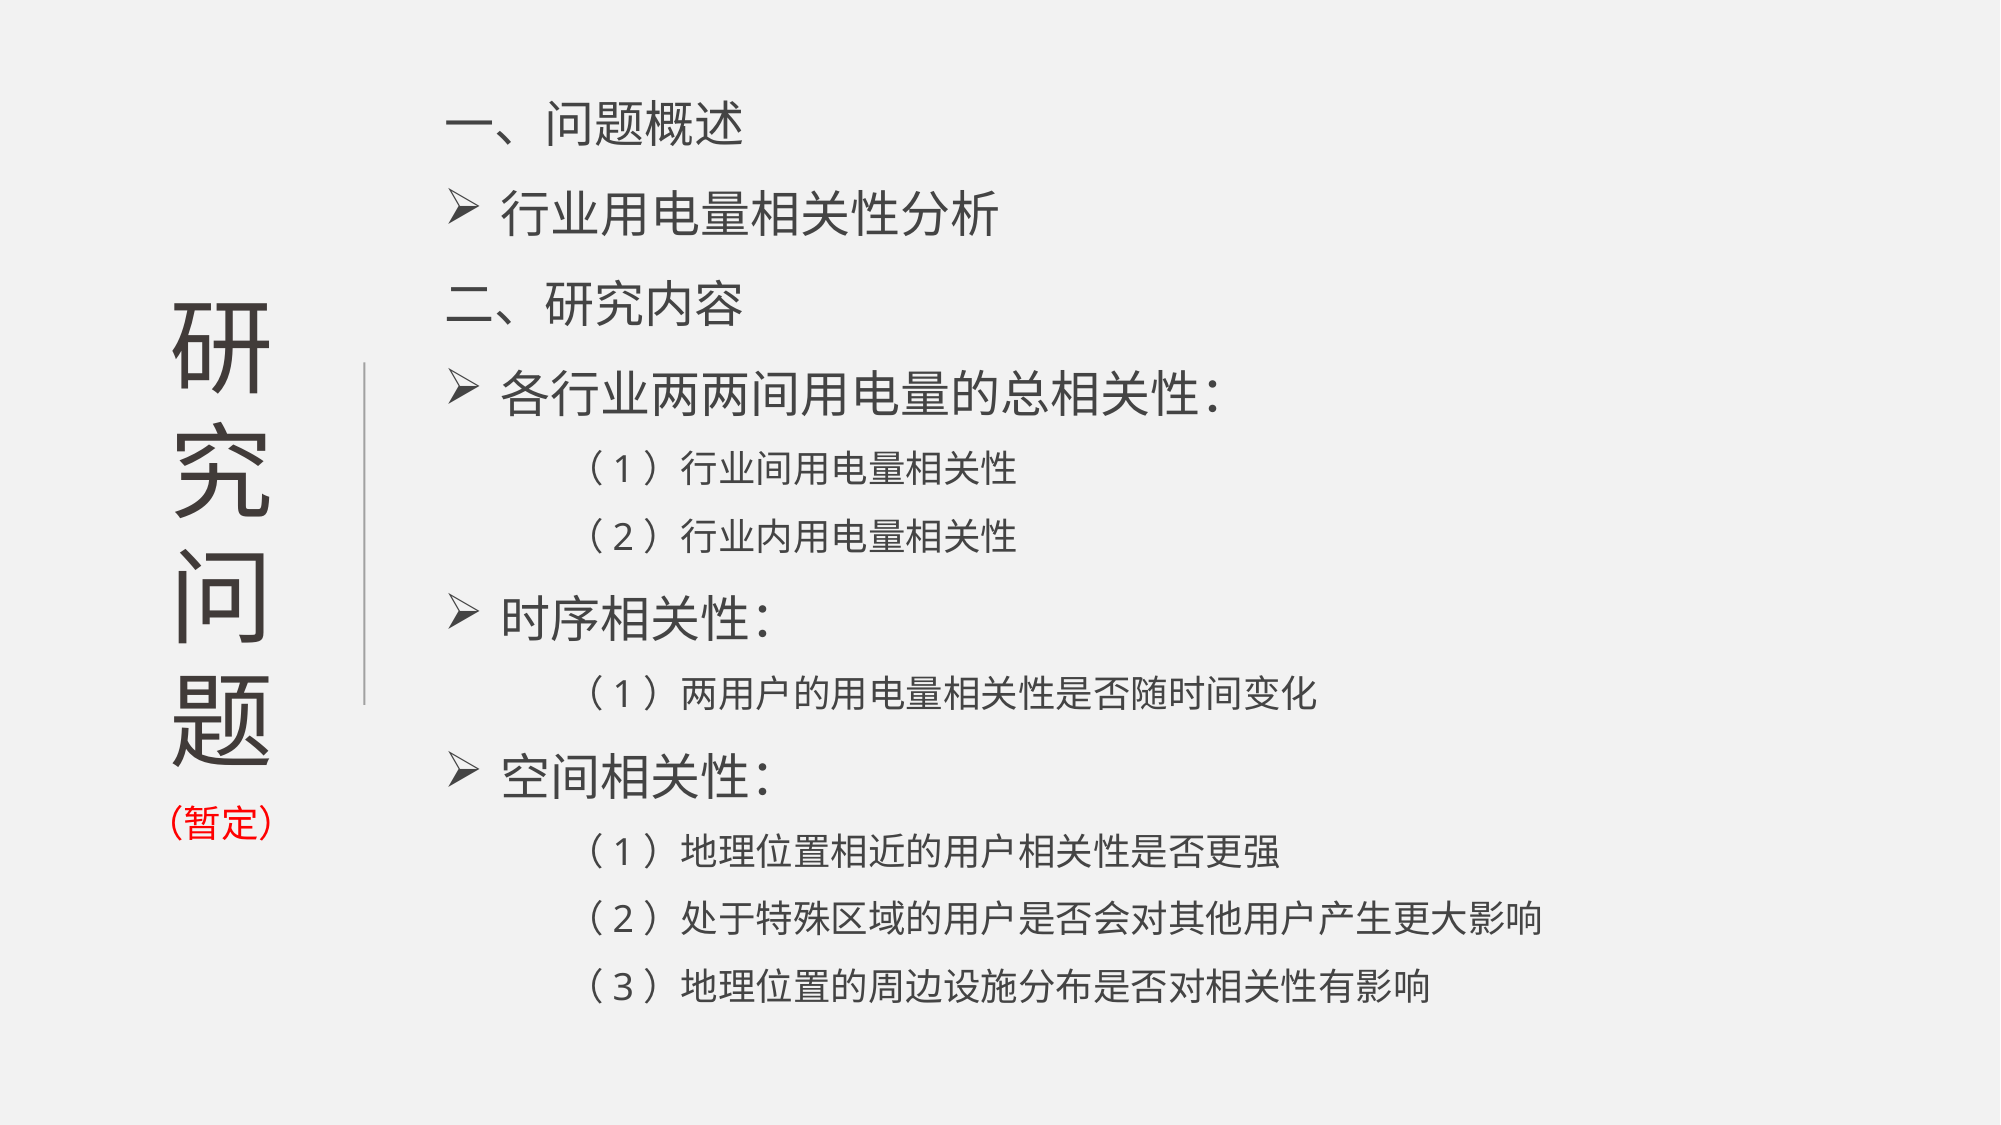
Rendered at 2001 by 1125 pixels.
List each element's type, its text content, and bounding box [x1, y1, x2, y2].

text_box （暂定） [131, 770, 312, 853]
text_box 研究问题 [144, 273, 299, 770]
text_box 一、问题概述 行业用电量相关性分析 二、研究内容 各行业两两间用电量的总相关性： （1）行业间用电量相关性 （2）行业内用电量相关性 时序相关性： （1）两用户的用电量相关性是否随时间变化 空间相关性： （1）地理位置相近的用户相关性是否更强 （2）处于特殊区域的用户是否会对其他用户产生更大影响 （3）地理位置的周边设施分布是否对相关性有影响 [444, 62, 1941, 1008]
